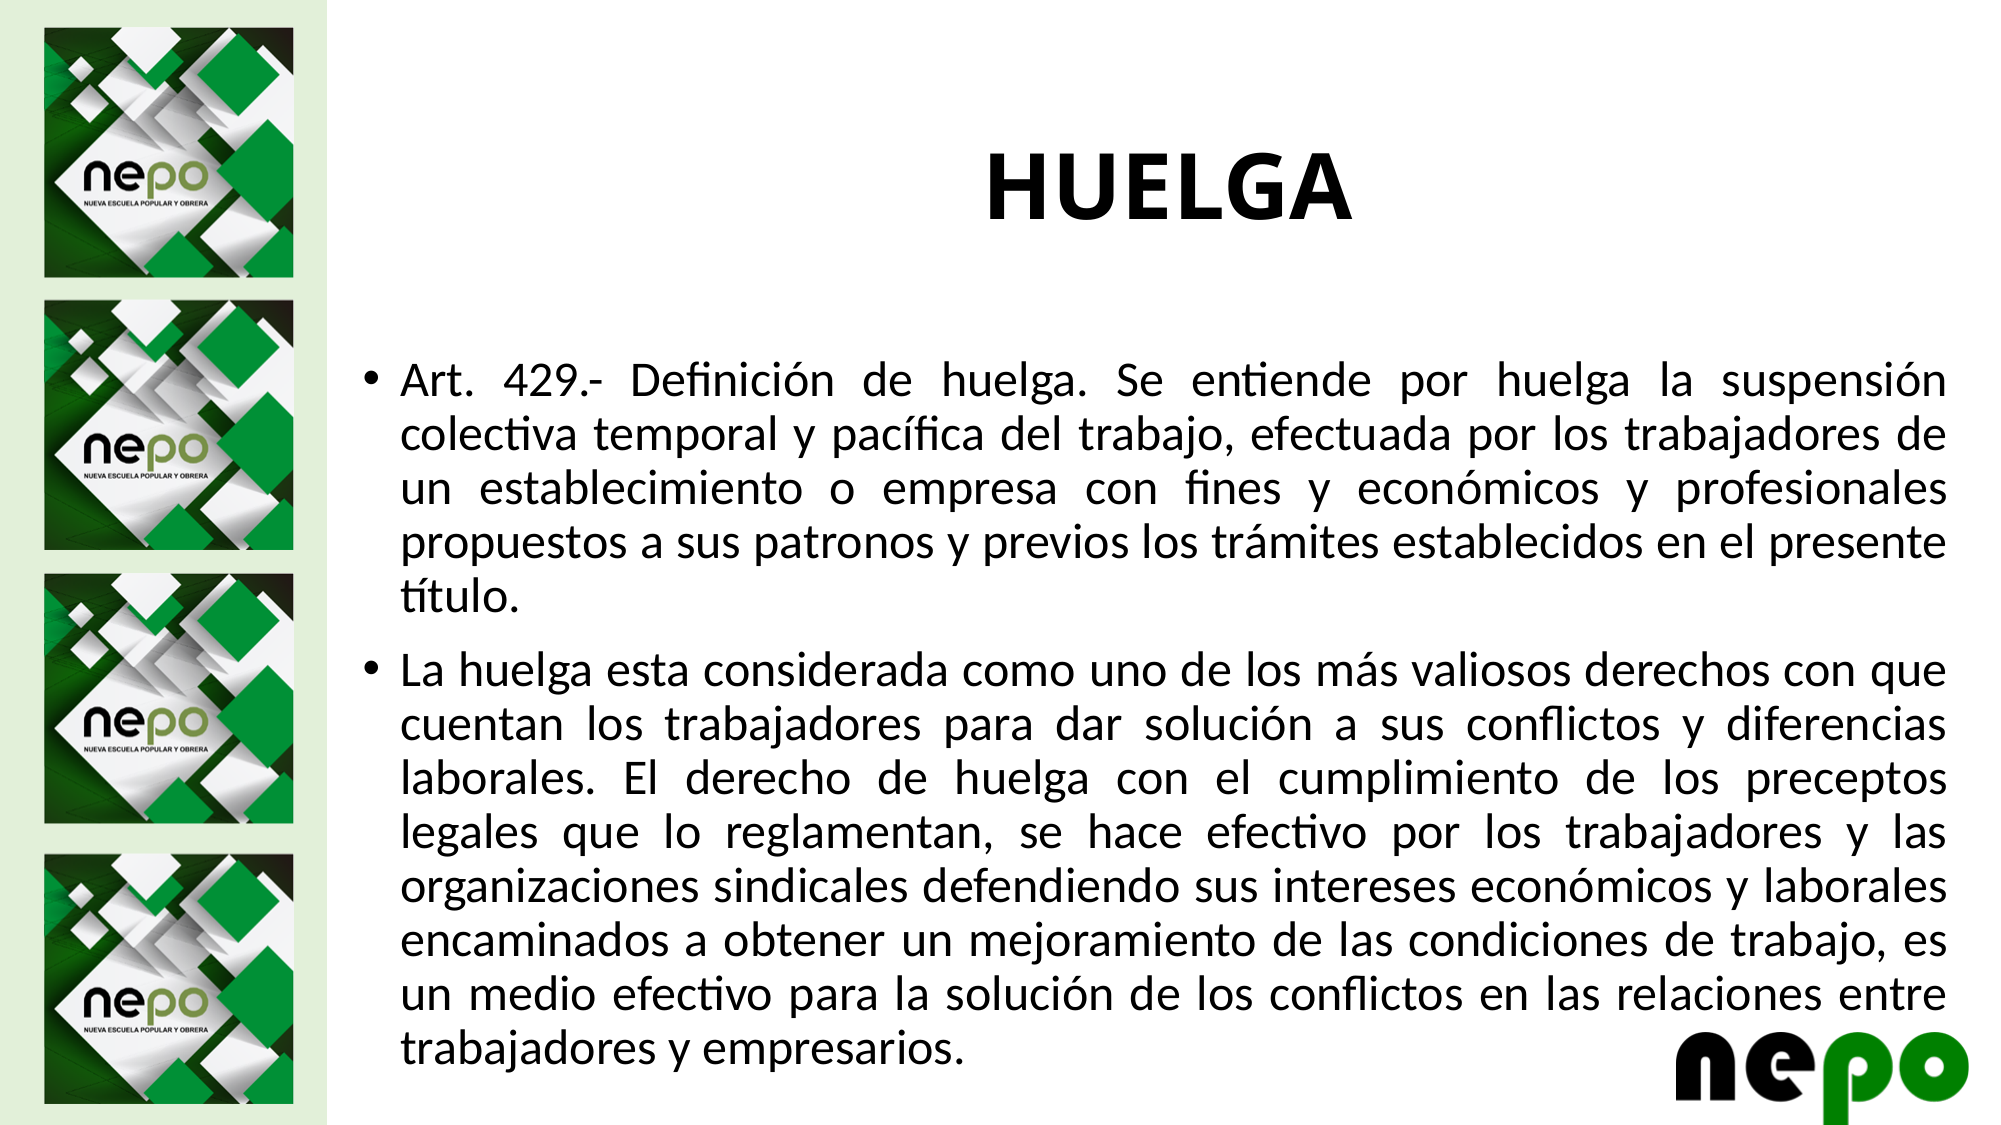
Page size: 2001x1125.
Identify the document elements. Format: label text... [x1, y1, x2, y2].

picture [0, 0, 327, 1125]
title HUELGA [347, 132, 1964, 274]
picture [1676, 1032, 1969, 1125]
list Art. 429.- Definición de huelga. Se entiende por huelga la suspensión colectiva temporal y pacífica del trabajo, efectuada por los trabajadores de un establecimiento o empresa con fines y económicos y profesionales propuestos a sus patronos y previos los trámites establecidos en el presente título. La huelga esta considerada como uno de los más valiosos derechos con que cuentan los trabajadores para dar solución a sus conflictos y diferencias laborales. El derecho de huelga con el cumplimiento de los preceptos legales que lo reglamentan, se hace efectivo por los trabajadores y las organizaciones sindicales defendiendo sus intereses económicos y laborales encaminados a obtener un mejoramiento de las condiciones de trabajo, es un medio efectivo para la solución de los conflictos en las relaciones entre trabajadores y empresarios. [347, 345, 1964, 1014]
